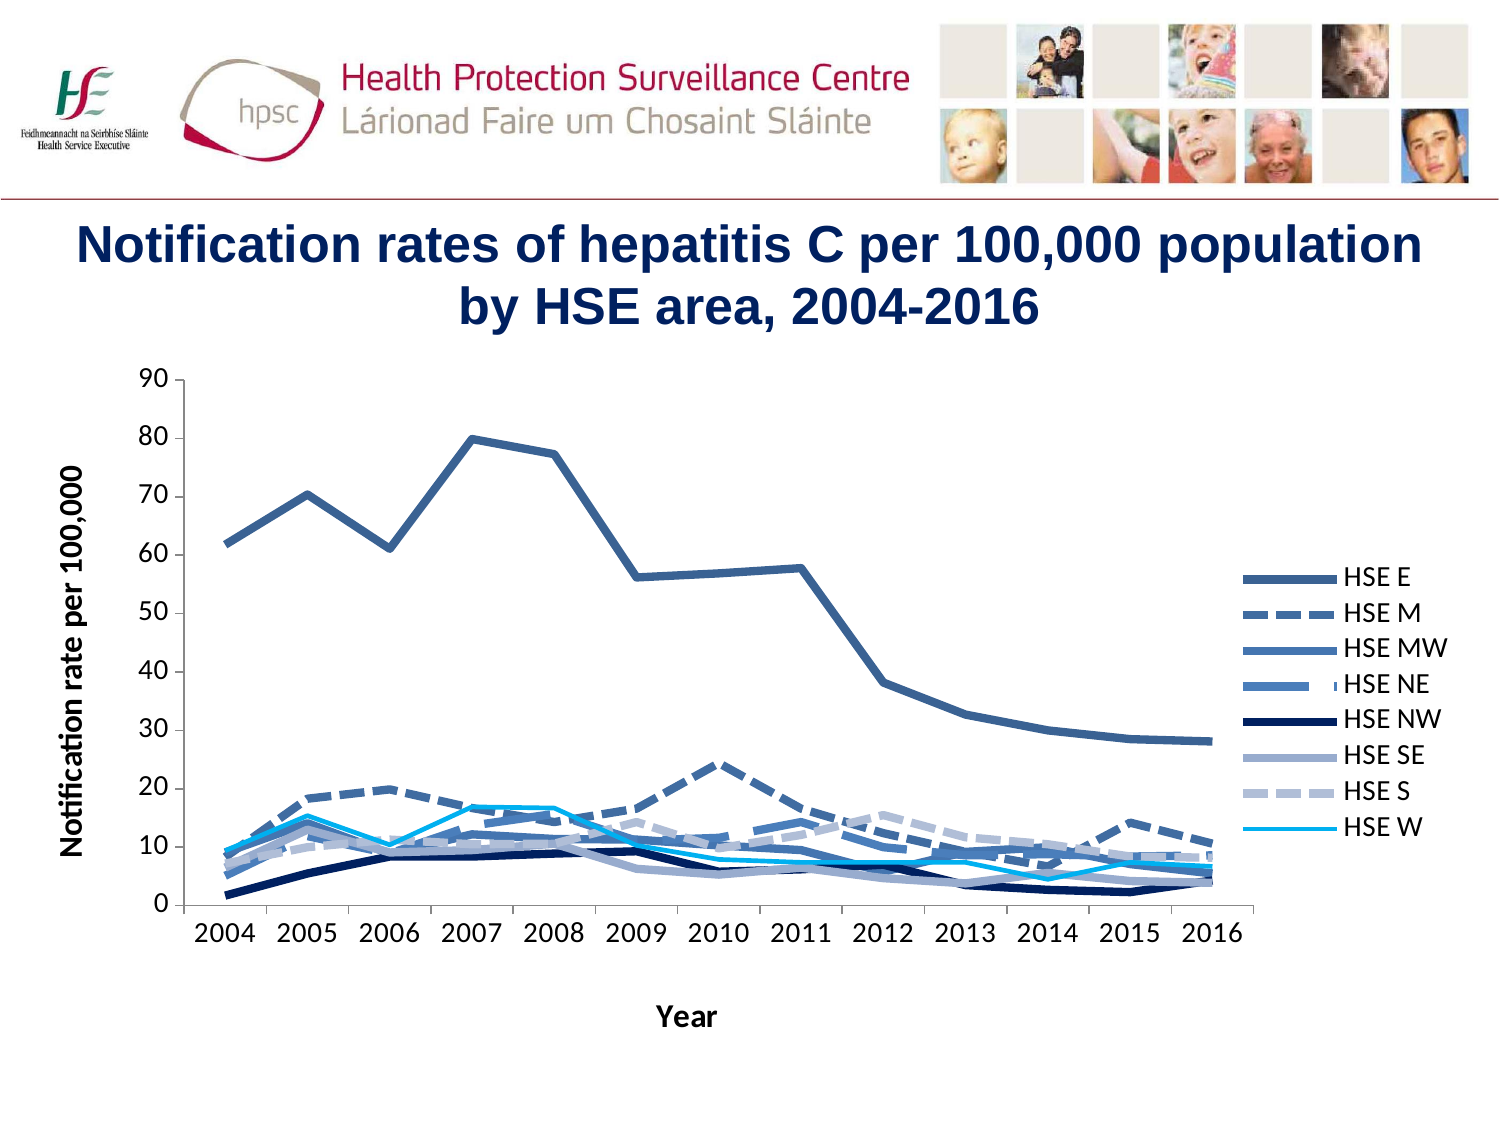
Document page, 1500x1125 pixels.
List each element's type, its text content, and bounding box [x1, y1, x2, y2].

picture [0, 0, 1500, 201]
chart [29, 349, 1471, 1059]
title Notification rates of hepatitis C per 100,000 population by HSE area, 2004-2016 [58, 210, 1442, 344]
